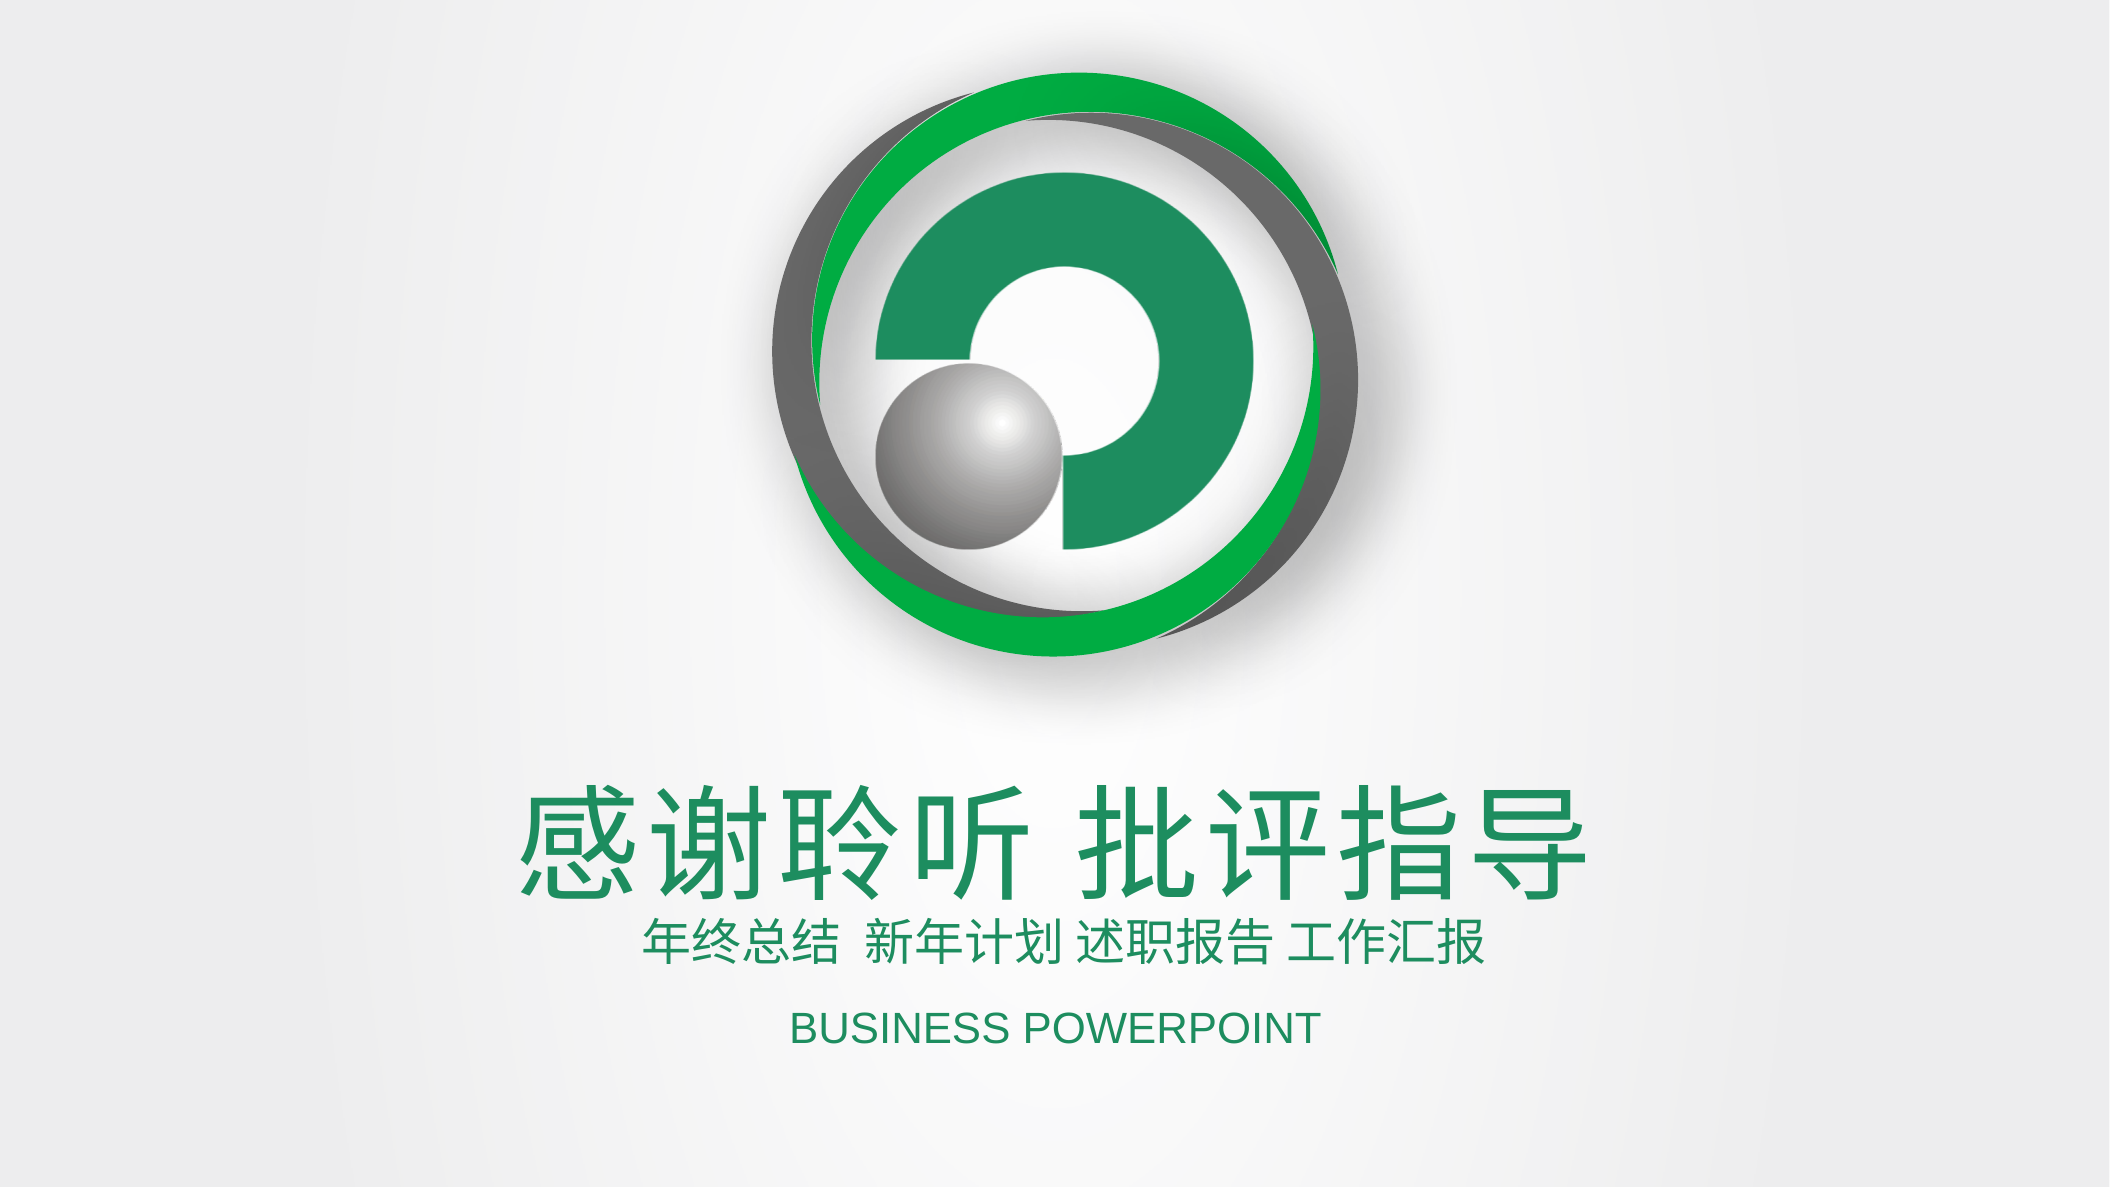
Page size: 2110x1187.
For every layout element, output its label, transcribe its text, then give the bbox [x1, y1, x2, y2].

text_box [776, 76, 1355, 653]
text_box BUSINESS POWERPOINT [777, 993, 1337, 1058]
text_box 感谢聆听 批评指导 [504, 759, 1606, 921]
picture [0, 0, 2110, 1187]
text_box 年终总结 新年计划 述职报告 工作汇报 [577, 904, 1551, 976]
